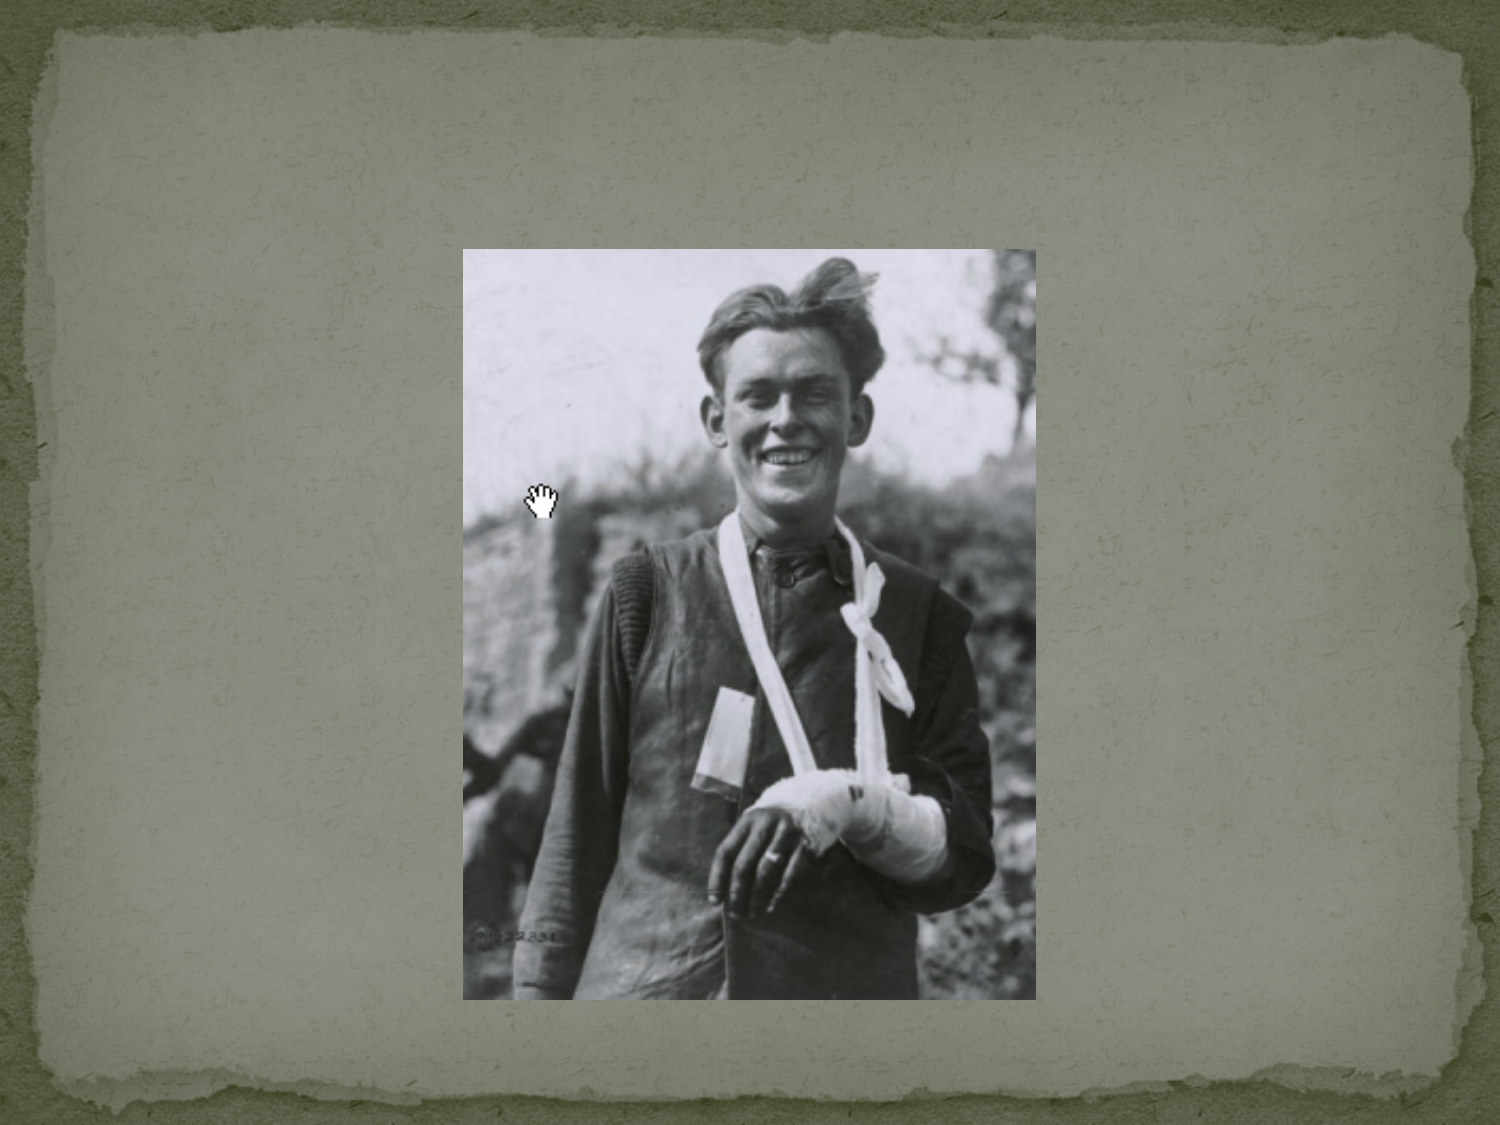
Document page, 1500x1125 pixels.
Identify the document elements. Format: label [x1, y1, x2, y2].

list [77, 252, 1424, 998]
